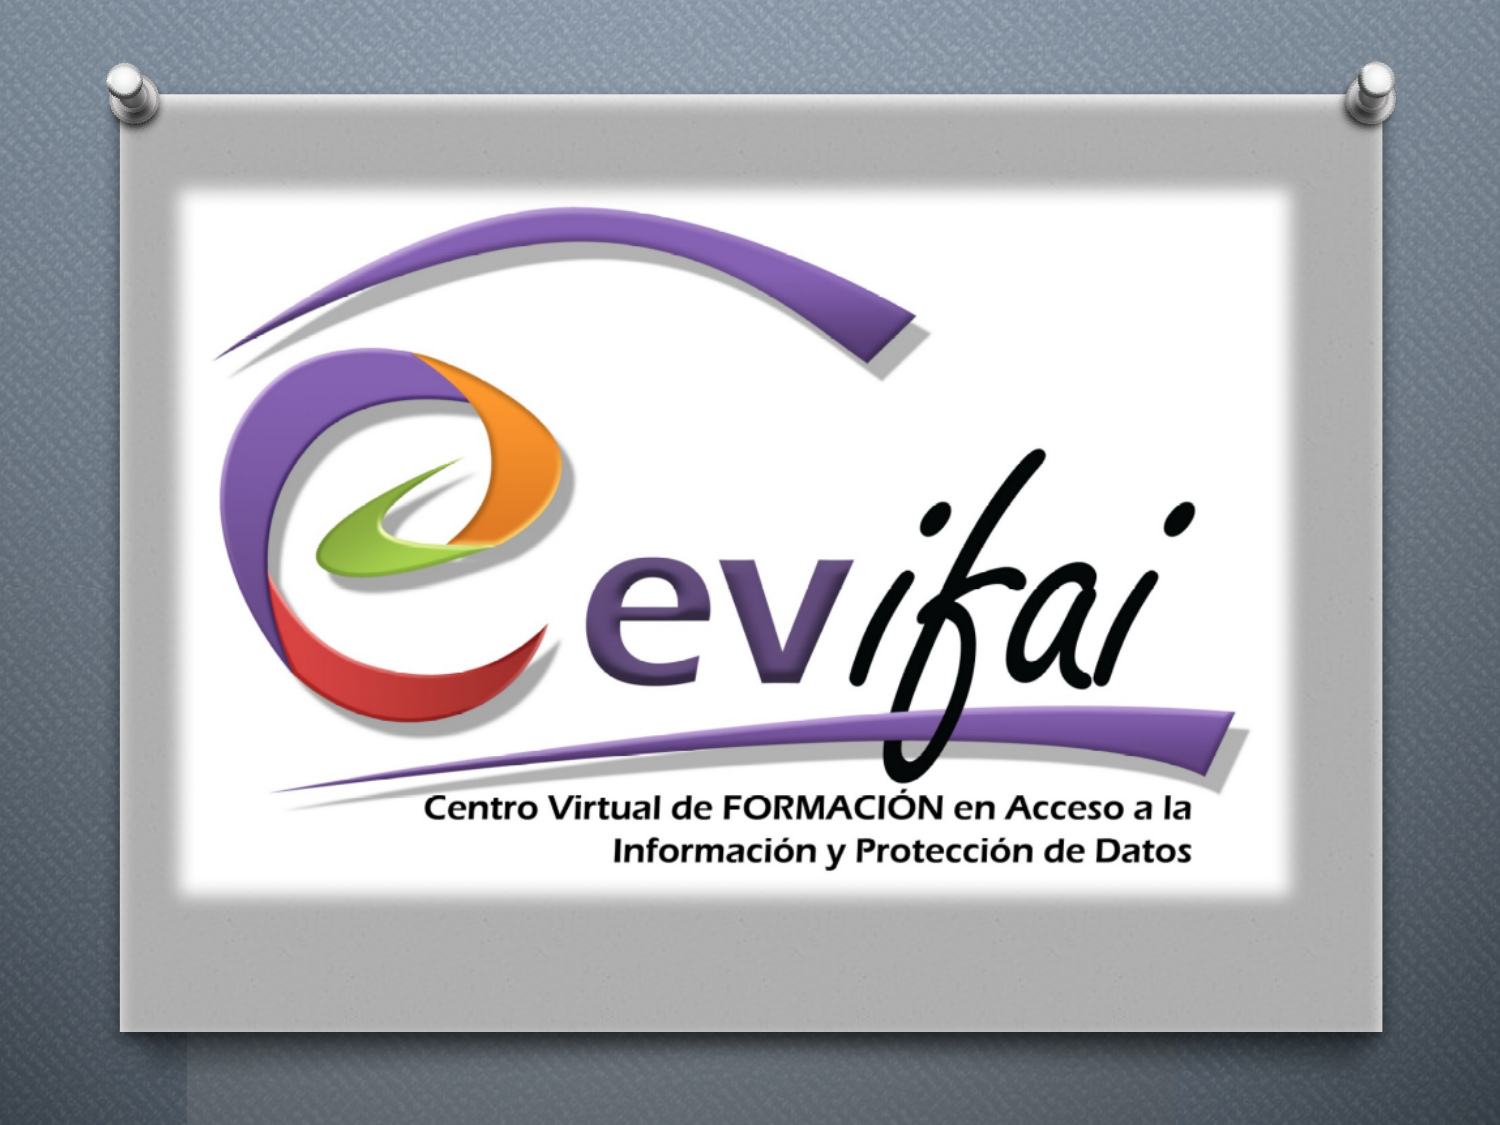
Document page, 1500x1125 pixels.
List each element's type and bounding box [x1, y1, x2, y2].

picture [161, 172, 1308, 915]
picture [1317, 35, 1439, 156]
picture [75, 29, 198, 153]
